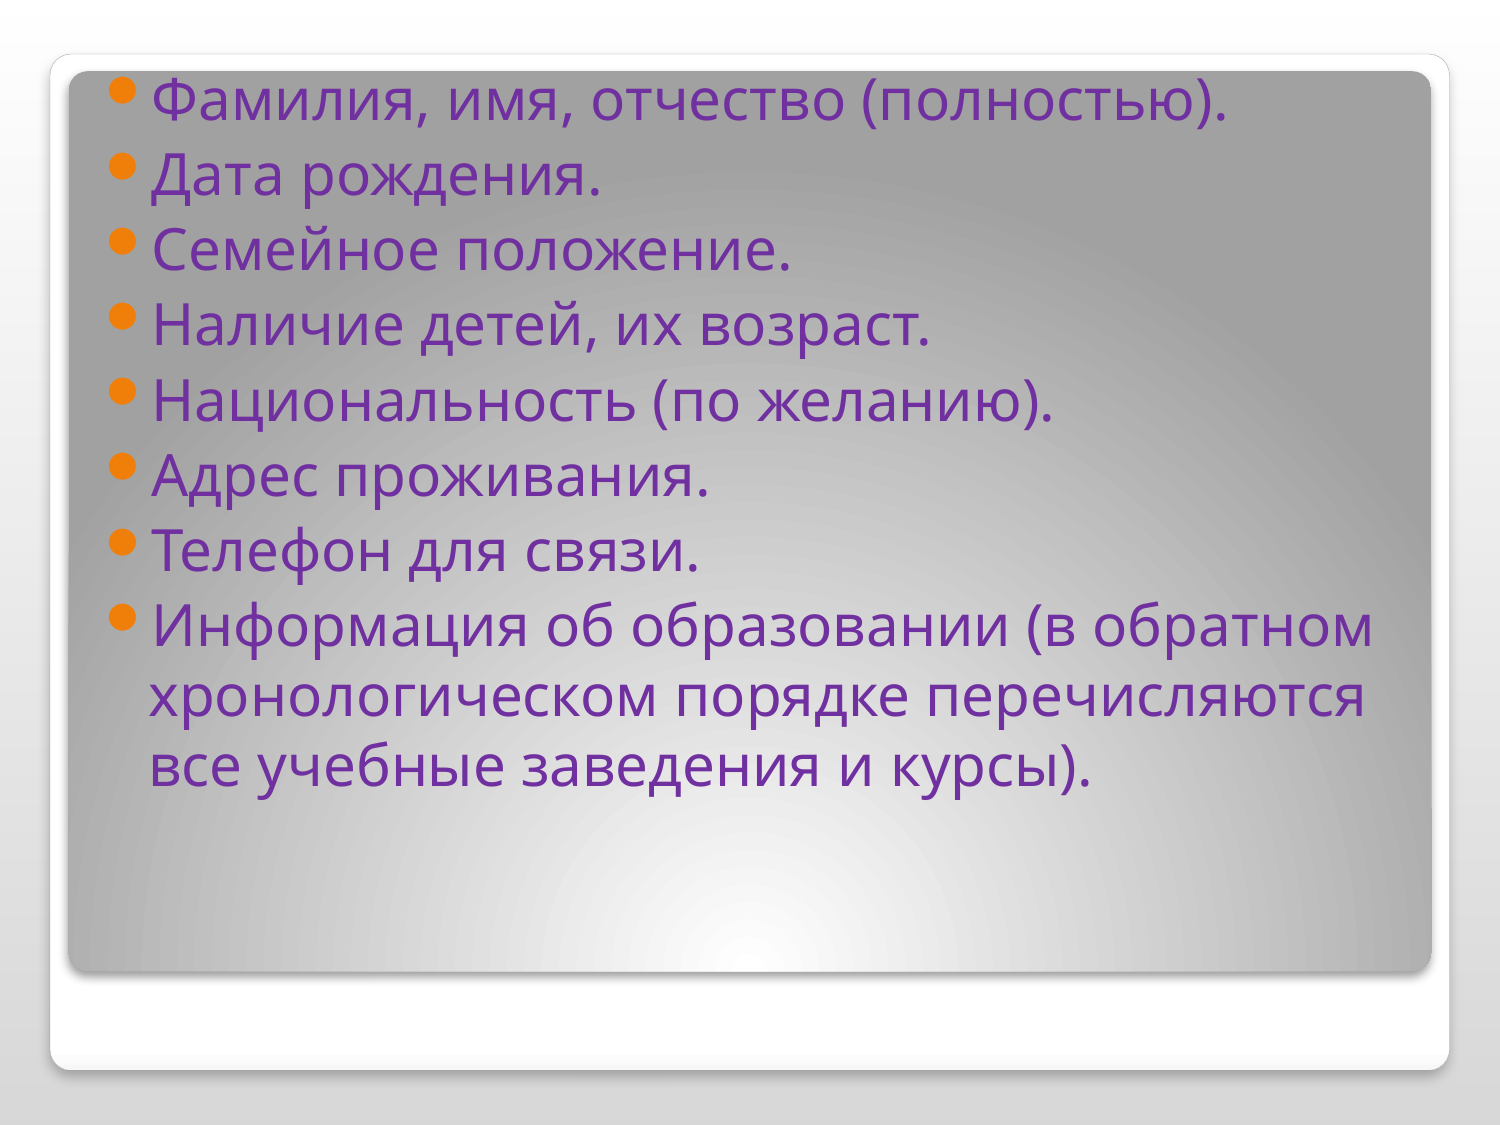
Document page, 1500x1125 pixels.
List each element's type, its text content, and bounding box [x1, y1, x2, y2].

list Фамилия, имя, отчество (полностью). Дата рождения. Семейное положение. Наличие детей, их возраст. Национальность (по желанию). Адрес проживания. Телефон для связи. Информация об образовании (в обратном хронологическом порядке перечисляются все учебные заведения и курсы). [75, 46, 1425, 1005]
